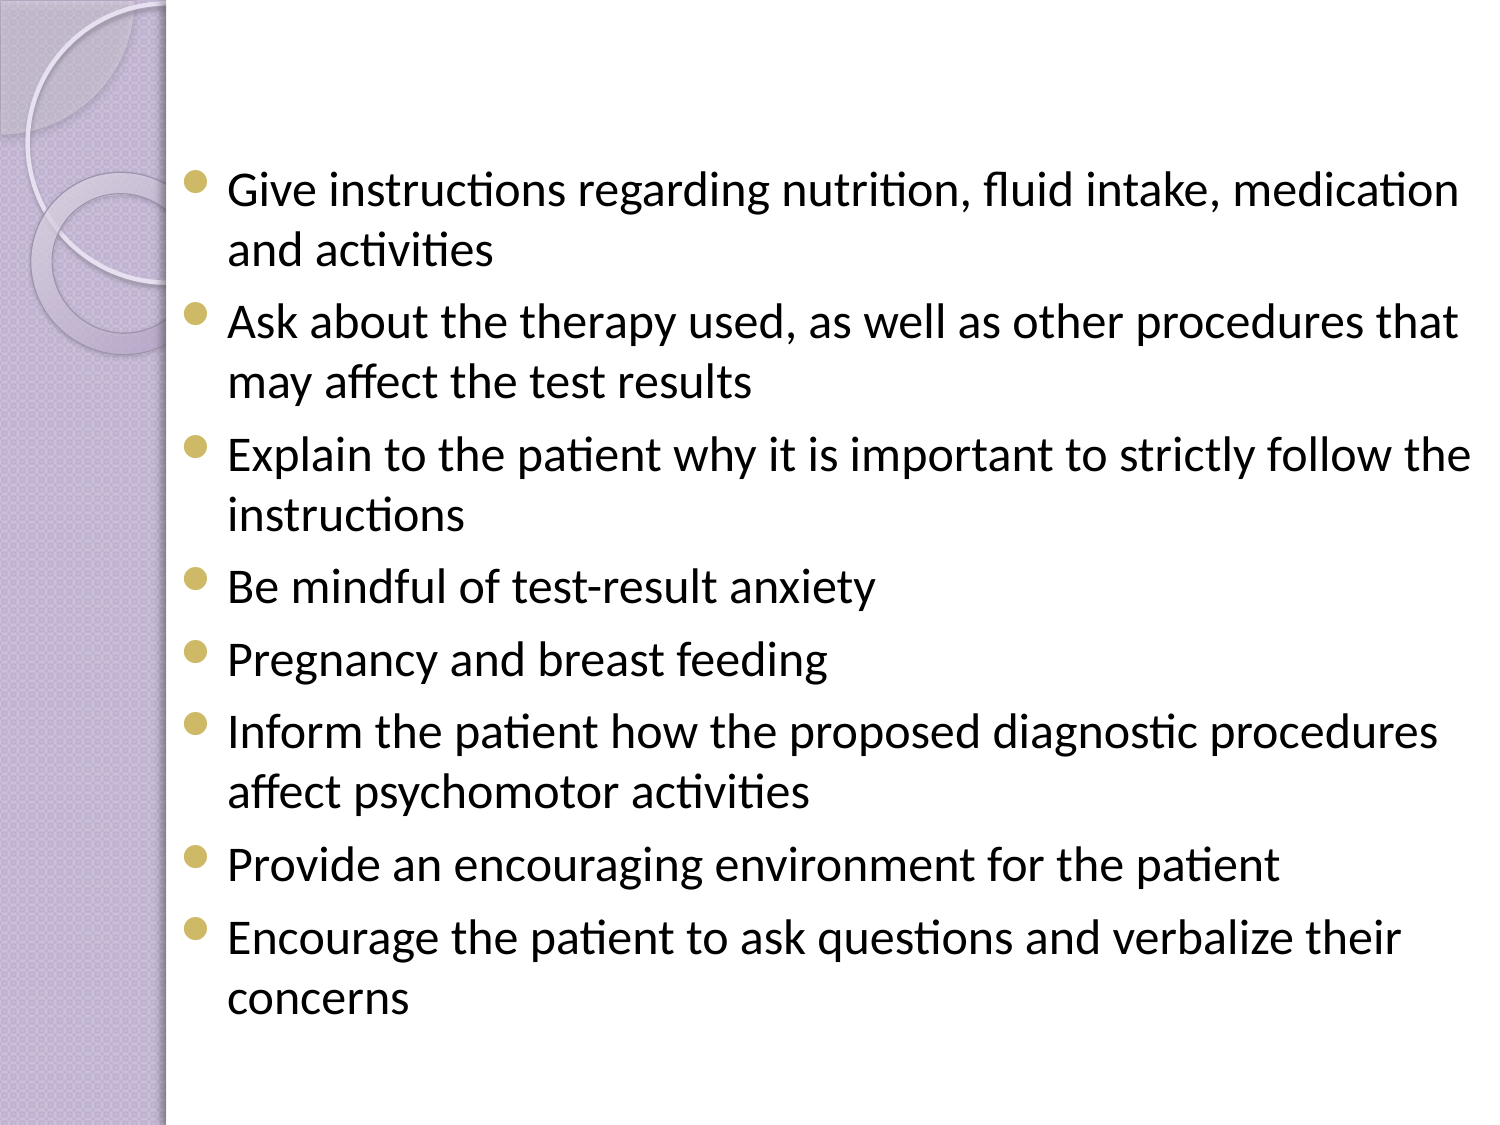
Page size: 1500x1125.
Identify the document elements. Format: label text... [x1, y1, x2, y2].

list Give instructions regarding nutrition, fluid intake, medication and activities Ask about the therapy used, as well as other procedures that may affect the test results Explain to the patient why it is important to strictly follow the instructions Be mindful of test-result anxiety Pregnancy and breast feeding Inform the patient how the proposed diagnostic procedures affect psychomotor activities Provide an encouraging environment for the patient Encourage the patient to ask questions and verbalize their concerns [152, 149, 1500, 1125]
